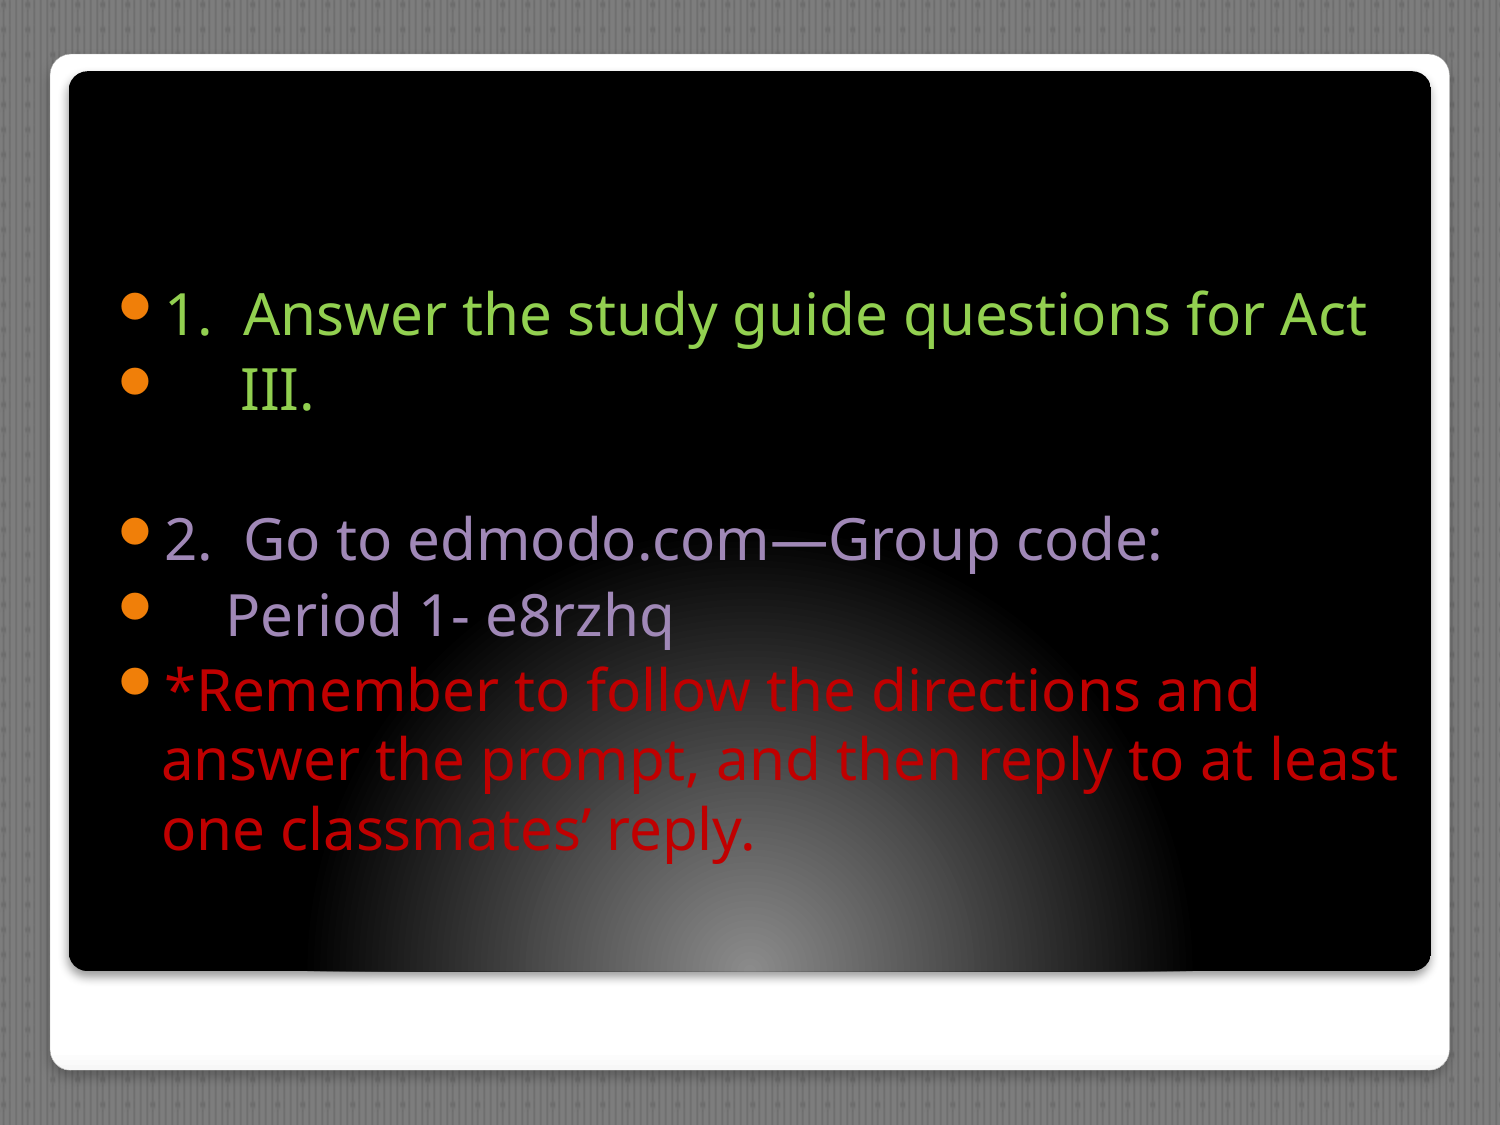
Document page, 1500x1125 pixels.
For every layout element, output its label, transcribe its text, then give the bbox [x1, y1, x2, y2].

list 1. Answer the study guide questions for Act III. 2. Go to edmodo.com—Group code: Period 1- e8rzhq *Remember to follow the directions and answer the prompt, and then reply to at least one classmates’ reply. [87, 262, 1430, 950]
